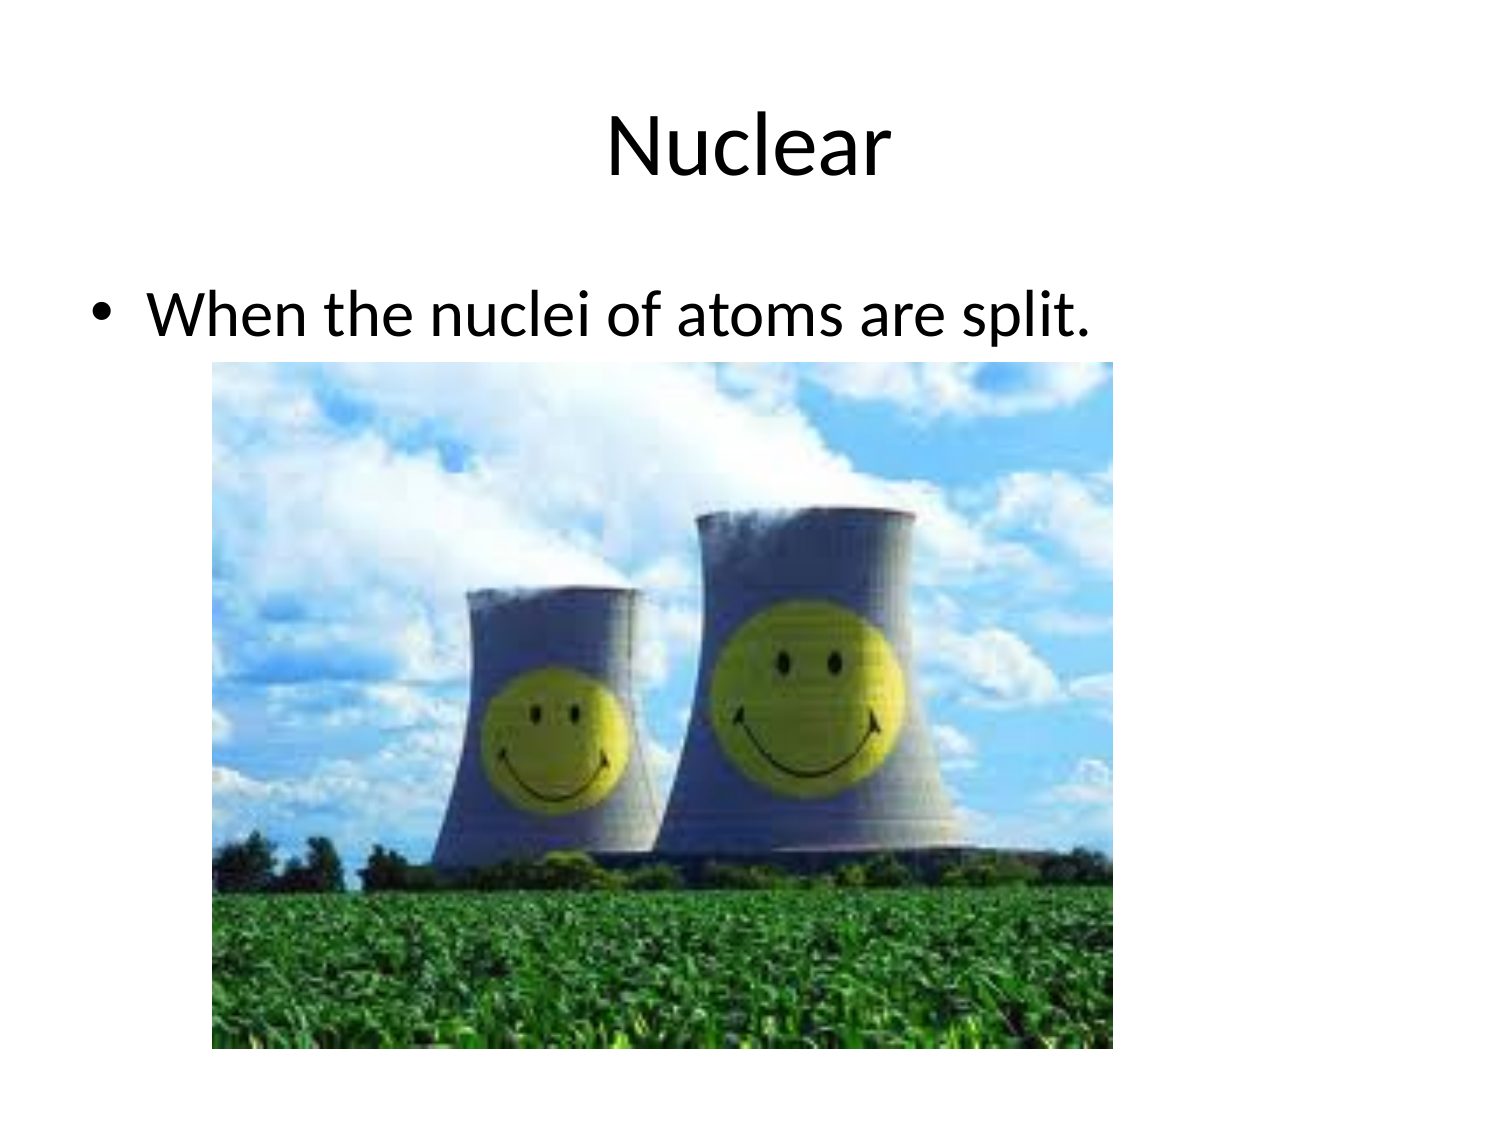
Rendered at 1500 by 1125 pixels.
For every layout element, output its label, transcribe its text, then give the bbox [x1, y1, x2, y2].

title Nuclear [75, 45, 1425, 233]
picture [212, 362, 1113, 1050]
list When the nuclei of atoms are split. [75, 262, 1425, 1005]
